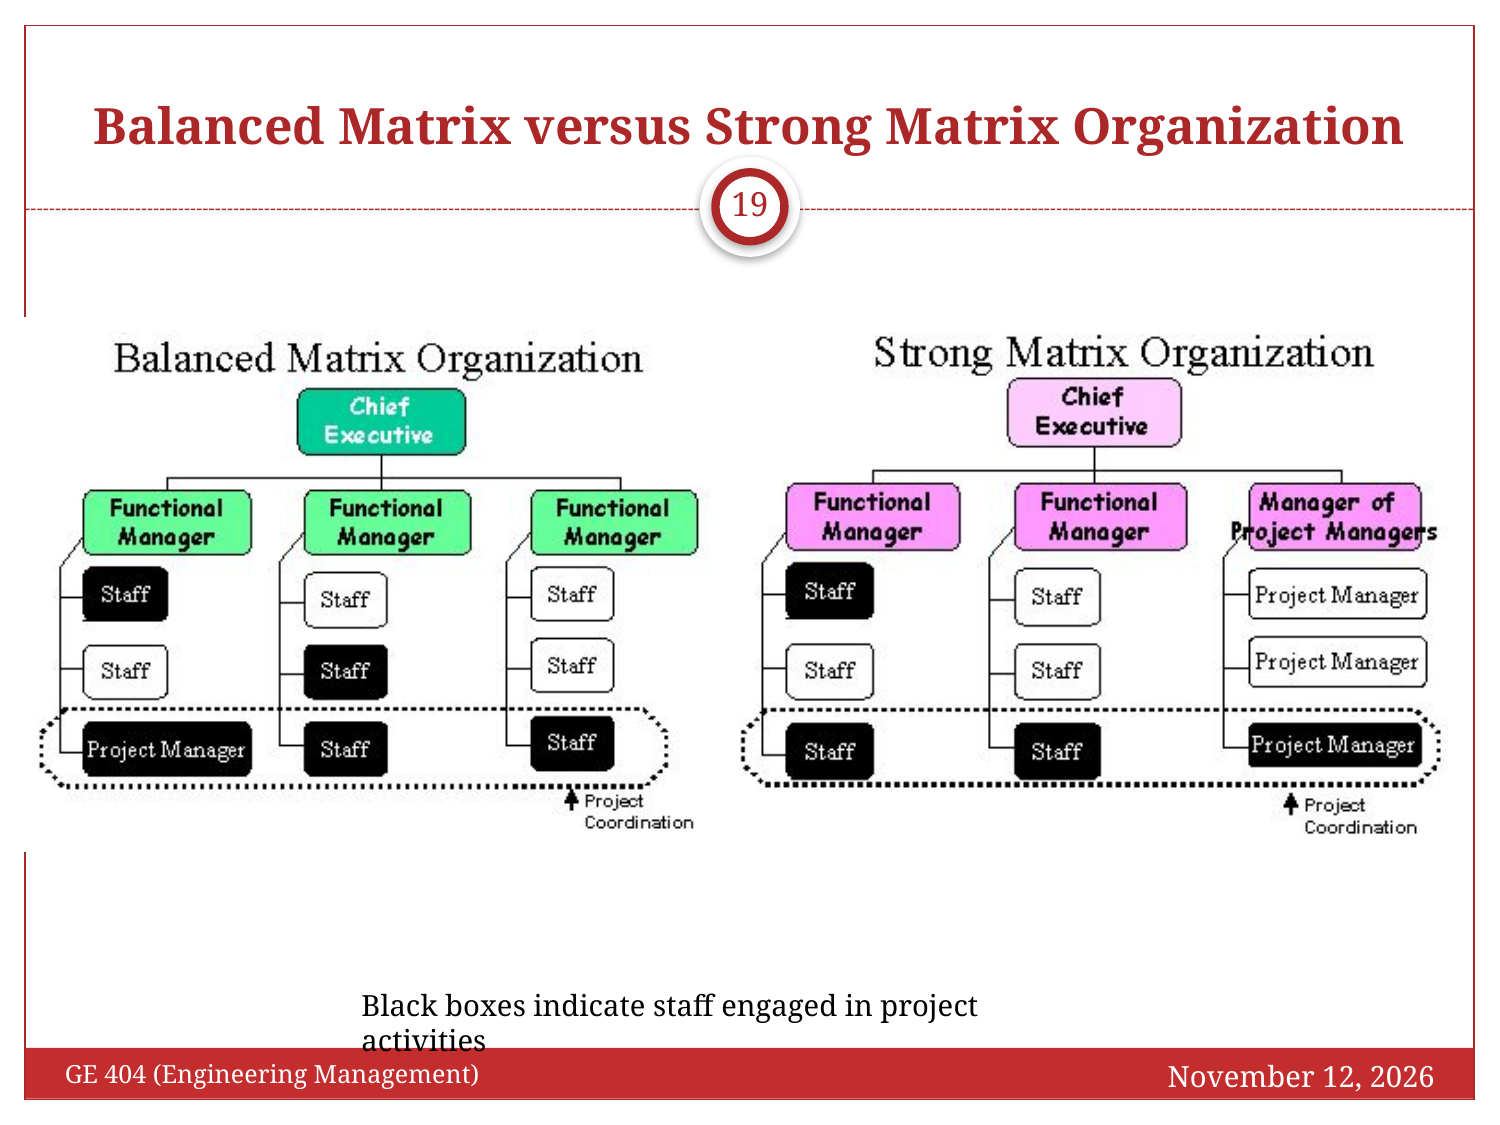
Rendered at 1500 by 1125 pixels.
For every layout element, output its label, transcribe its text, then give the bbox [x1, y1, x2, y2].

footer GE 404 (Engineering Management) [50, 1051, 638, 1112]
title Balanced Matrix versus Strong Matrix Organization [49, 37, 1450, 162]
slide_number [950, 1050, 1450, 1111]
slide_number 19 [712, 169, 788, 243]
picture [24, 304, 1463, 858]
text_box Black boxes indicate staff engaged in project activities [346, 980, 1085, 1065]
